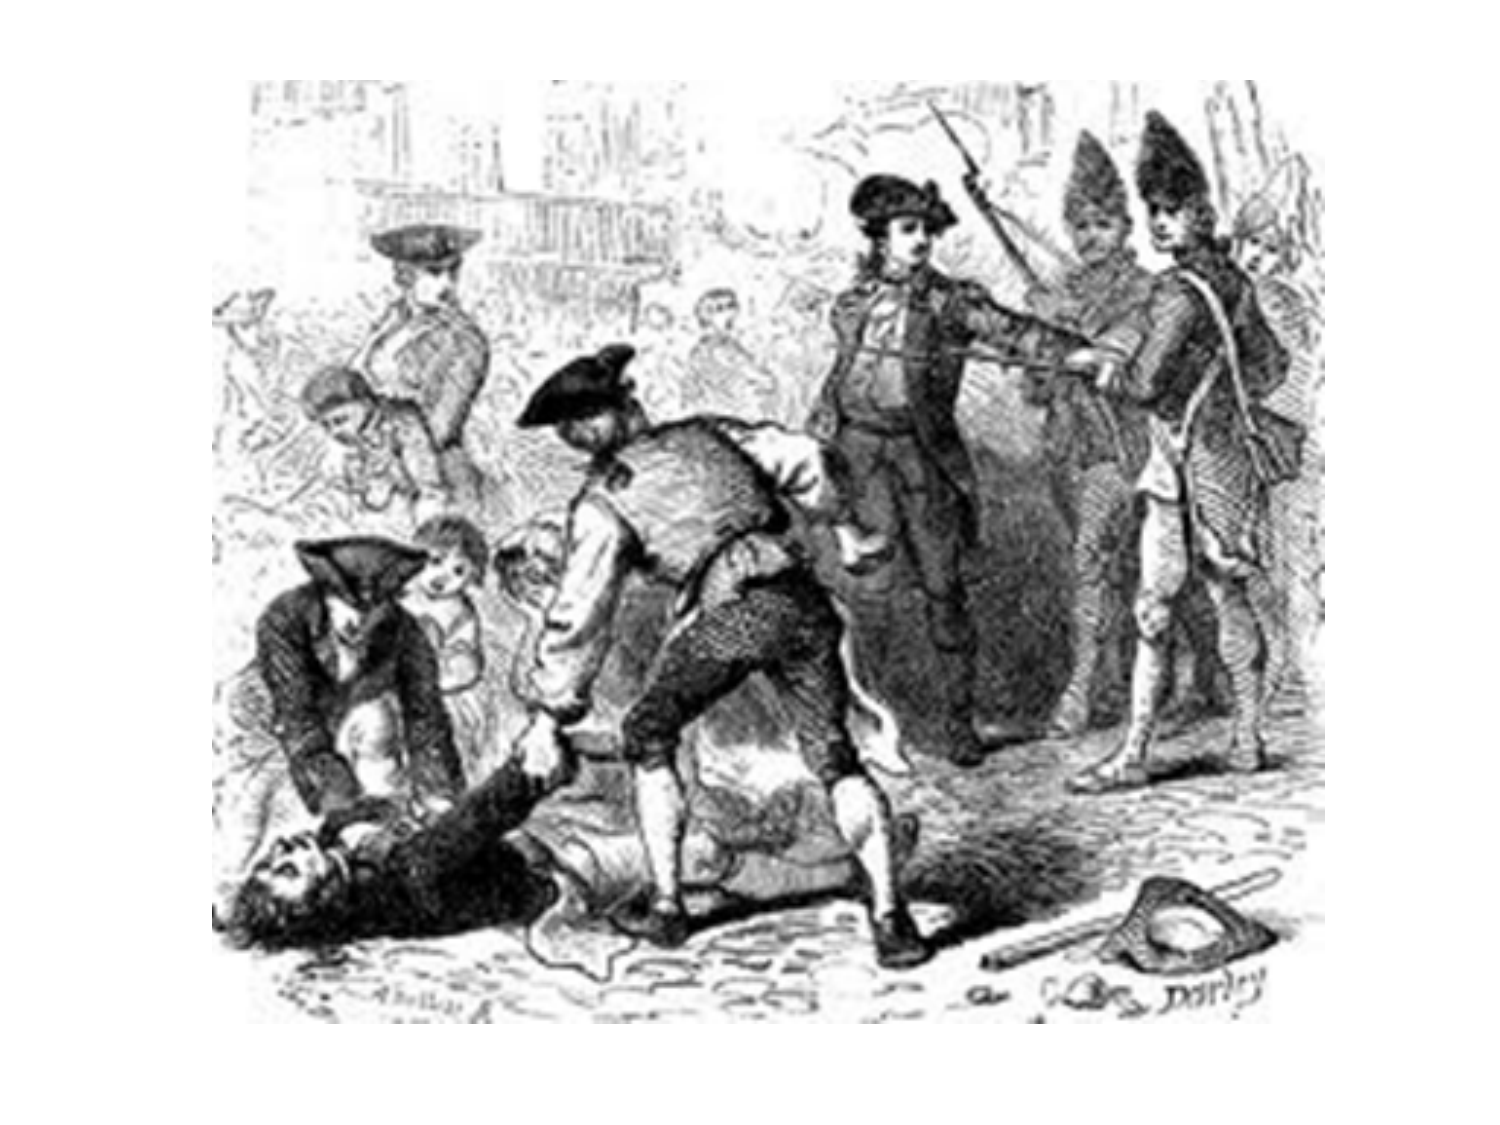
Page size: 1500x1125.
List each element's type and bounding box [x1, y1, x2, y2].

picture [212, 80, 1326, 1025]
